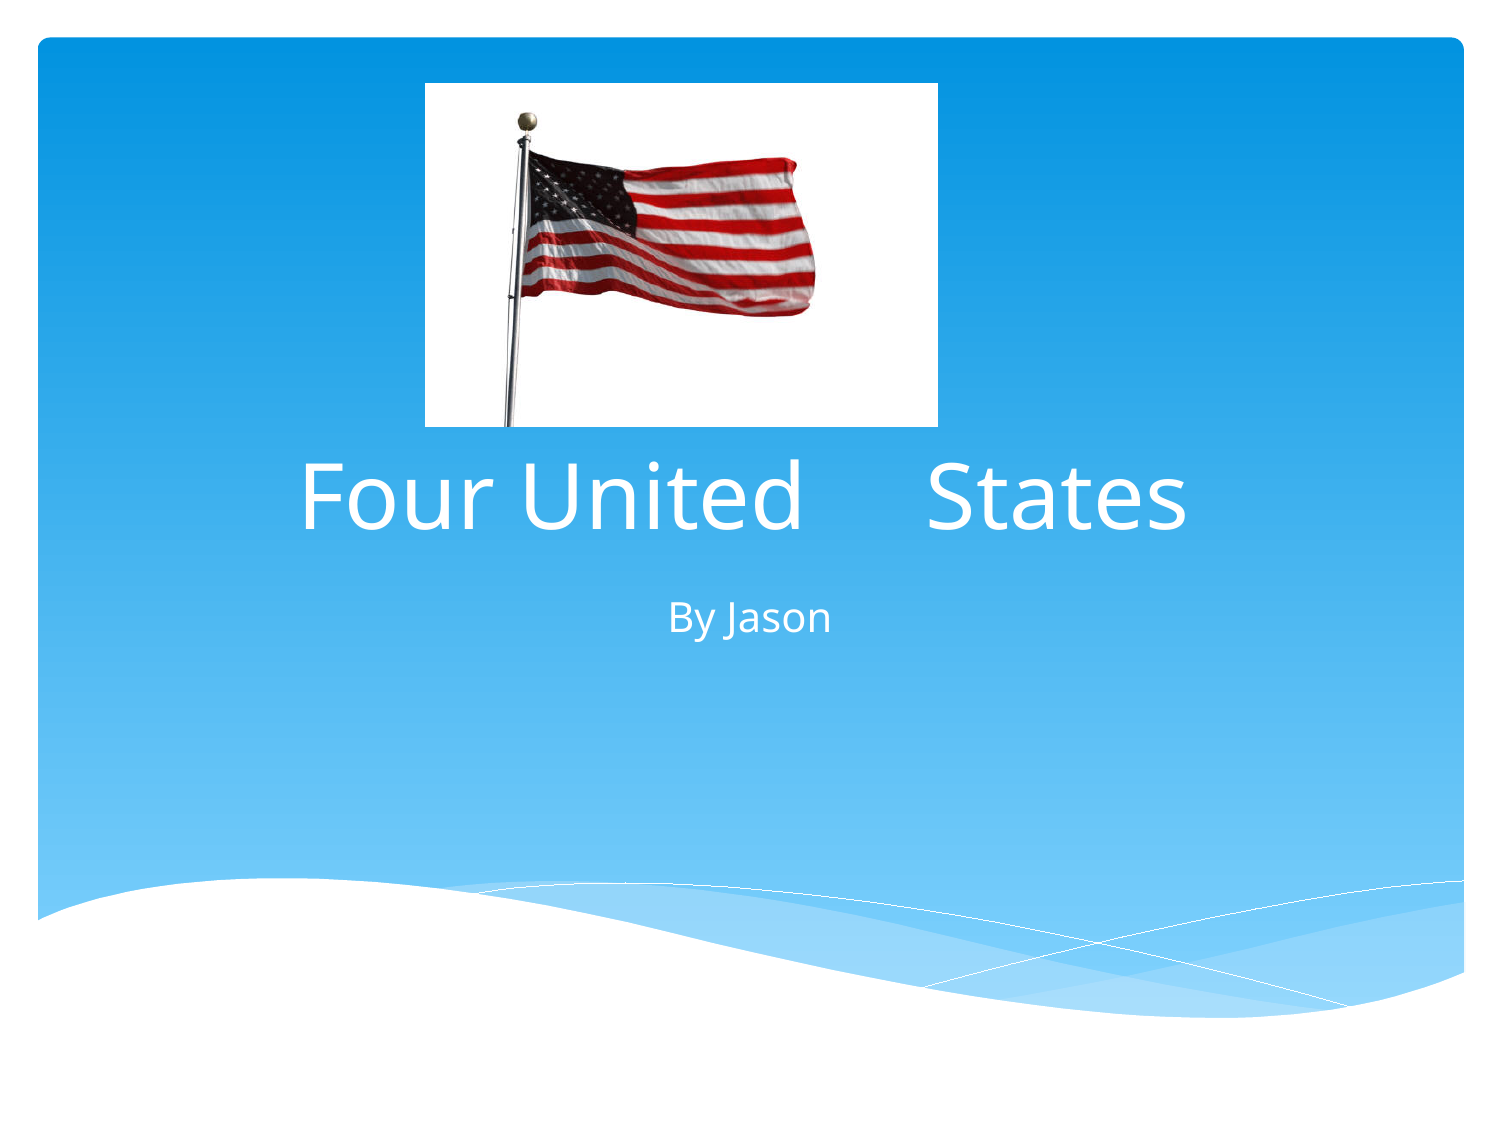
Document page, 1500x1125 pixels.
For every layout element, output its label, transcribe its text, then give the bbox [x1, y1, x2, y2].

picture [424, 84, 938, 428]
subtitle By Jason [225, 583, 1275, 825]
title Four United States [125, 0, 1363, 775]
